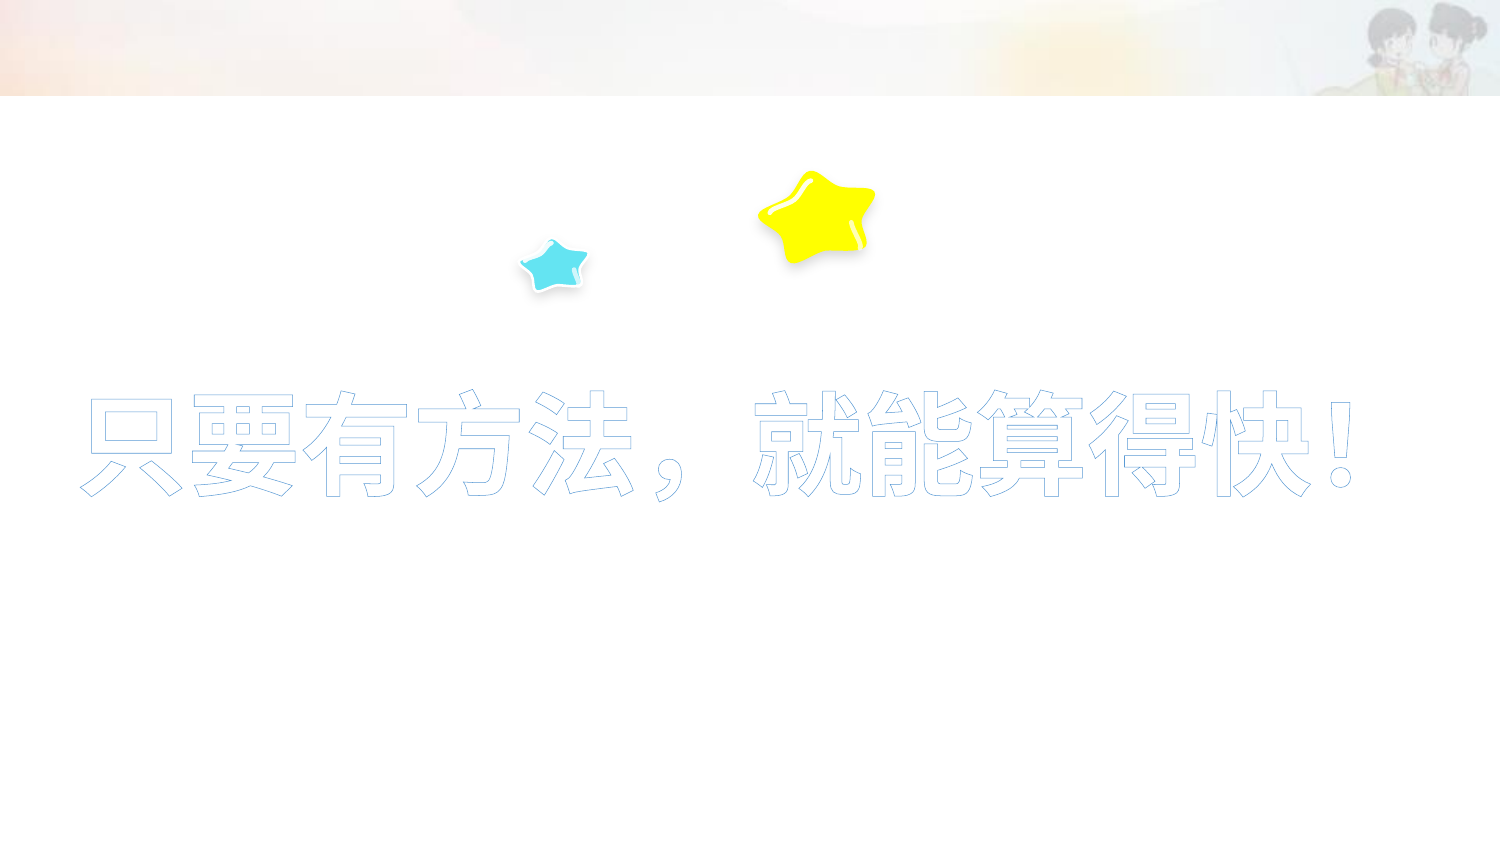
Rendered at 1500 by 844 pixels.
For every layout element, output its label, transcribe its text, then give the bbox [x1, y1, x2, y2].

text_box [760, 170, 878, 257]
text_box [519, 236, 591, 290]
text_box 只要有方法，就能算得快！ [60, 366, 1440, 517]
picture [0, 0, 1500, 96]
